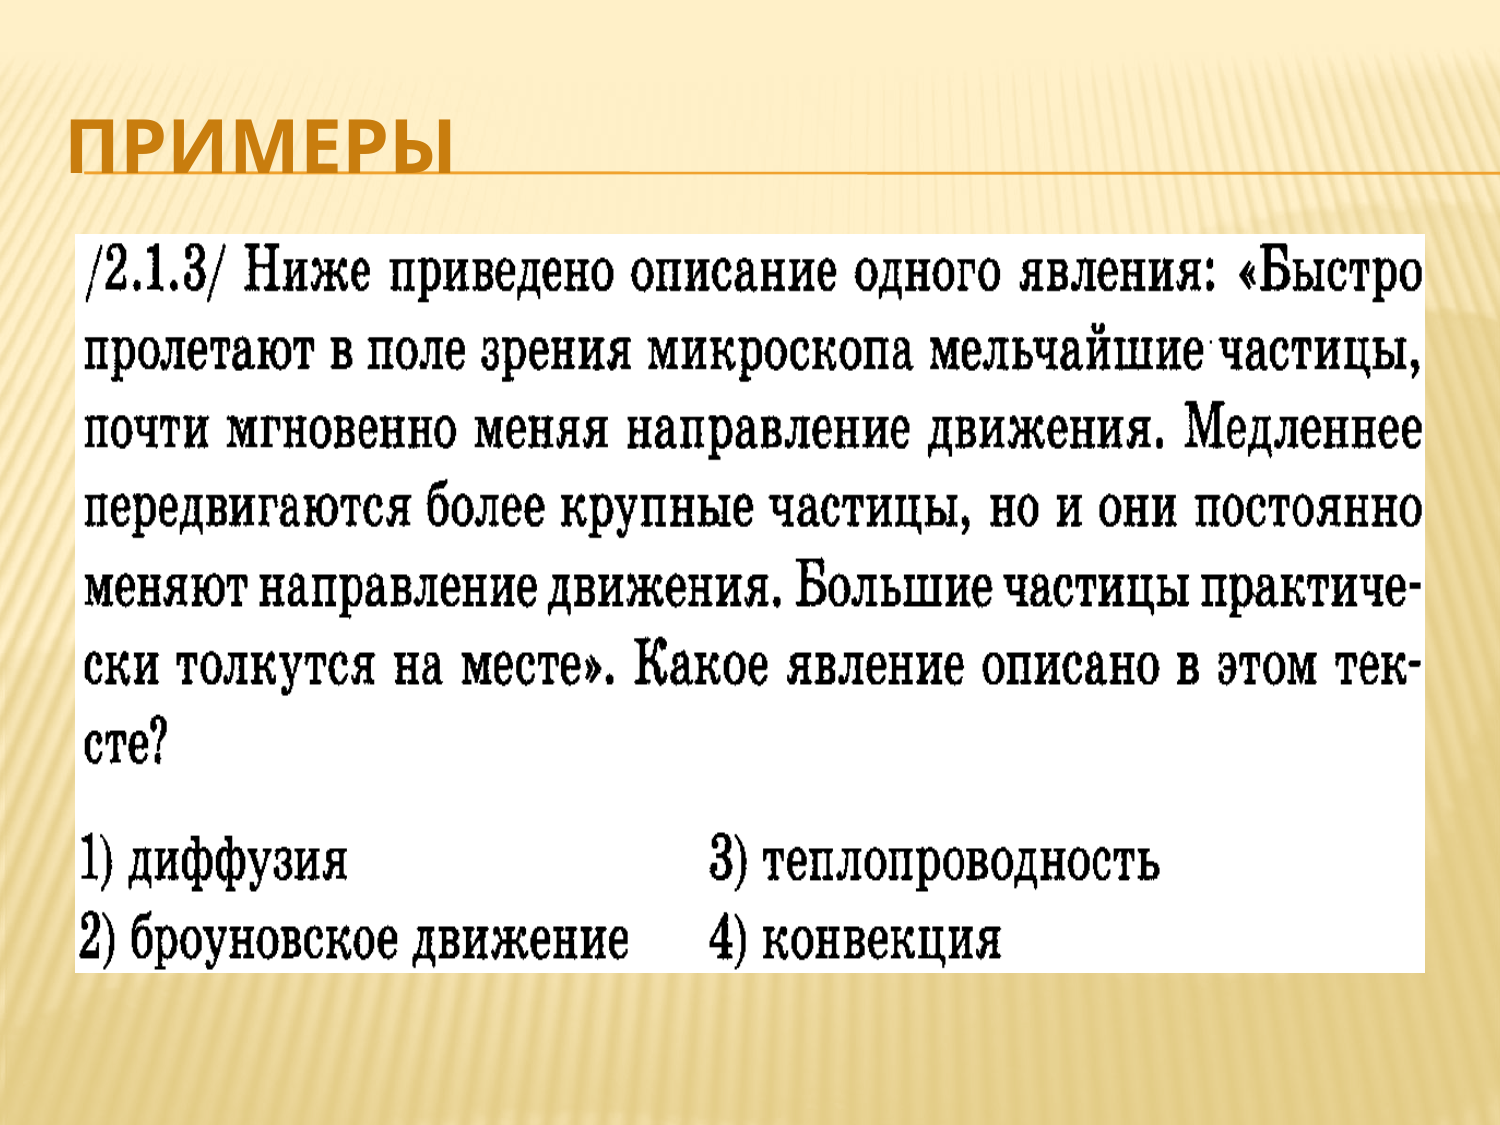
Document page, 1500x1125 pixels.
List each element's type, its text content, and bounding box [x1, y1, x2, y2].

title ПРИМЕРЫ [50, 75, 1475, 213]
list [74, 234, 1426, 973]
